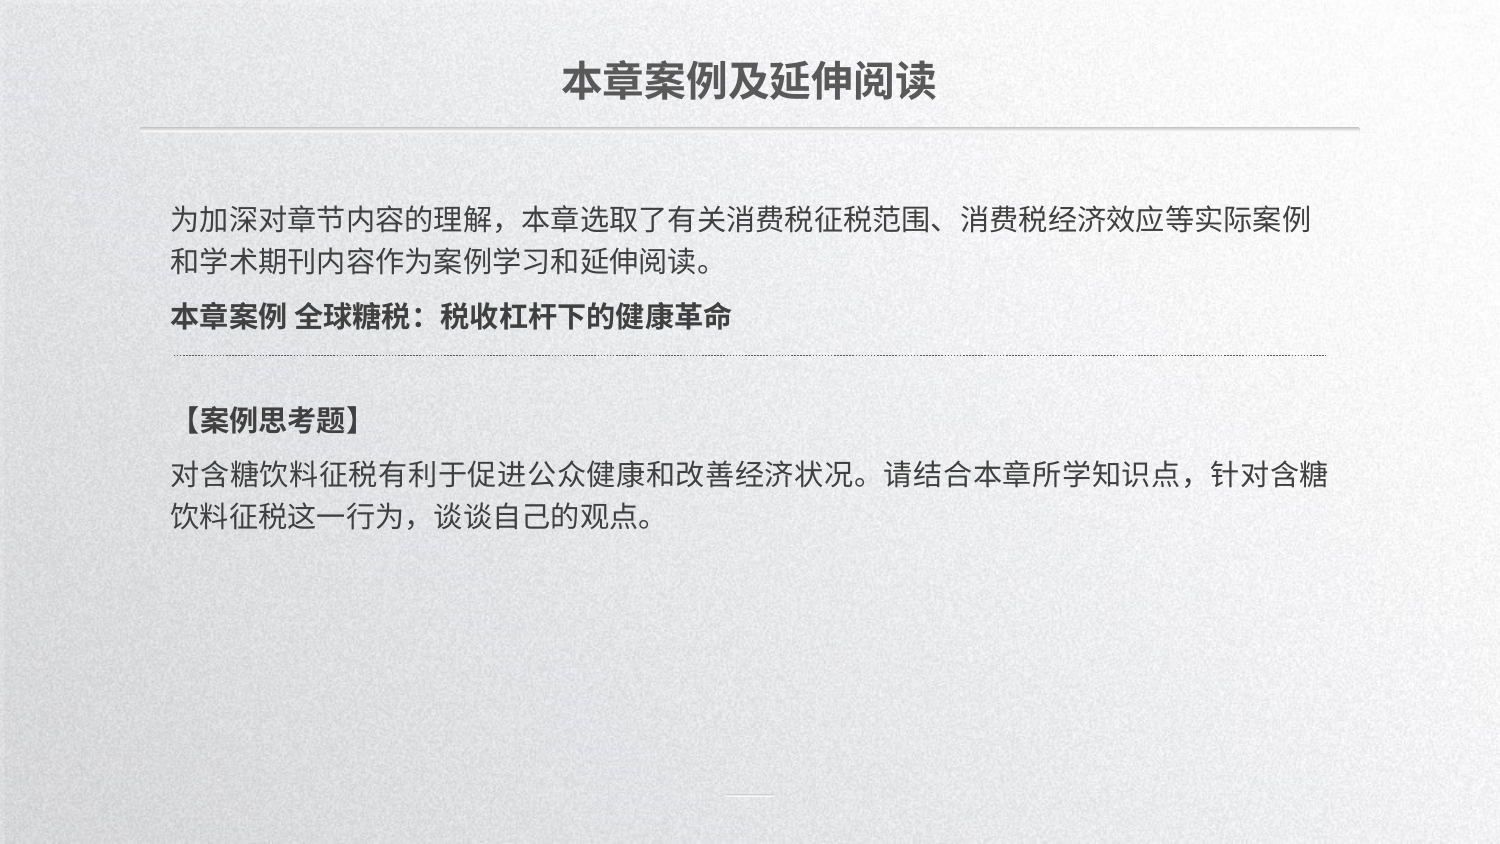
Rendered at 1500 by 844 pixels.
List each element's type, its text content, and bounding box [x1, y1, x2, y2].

text_box 为加深对章节内容的理解，本章选取了有关消费税征税范围、消费税经济效应等实际案例和学术期刊内容作为案例学习和延伸阅读。 本章案例 全球糖税：税收杠杆下的健康革命 [159, 188, 1341, 339]
picture [0, 0, 1500, 844]
text_box 本章案例及延伸阅读 [459, 49, 1038, 111]
text_box 【案例思考题】 对含糖饮料征税有利于促进公众健康和改善经济状况。请结合本章所学知识点，针对含糖饮料征税这一行为，谈谈自己的观点。 [159, 389, 1341, 540]
